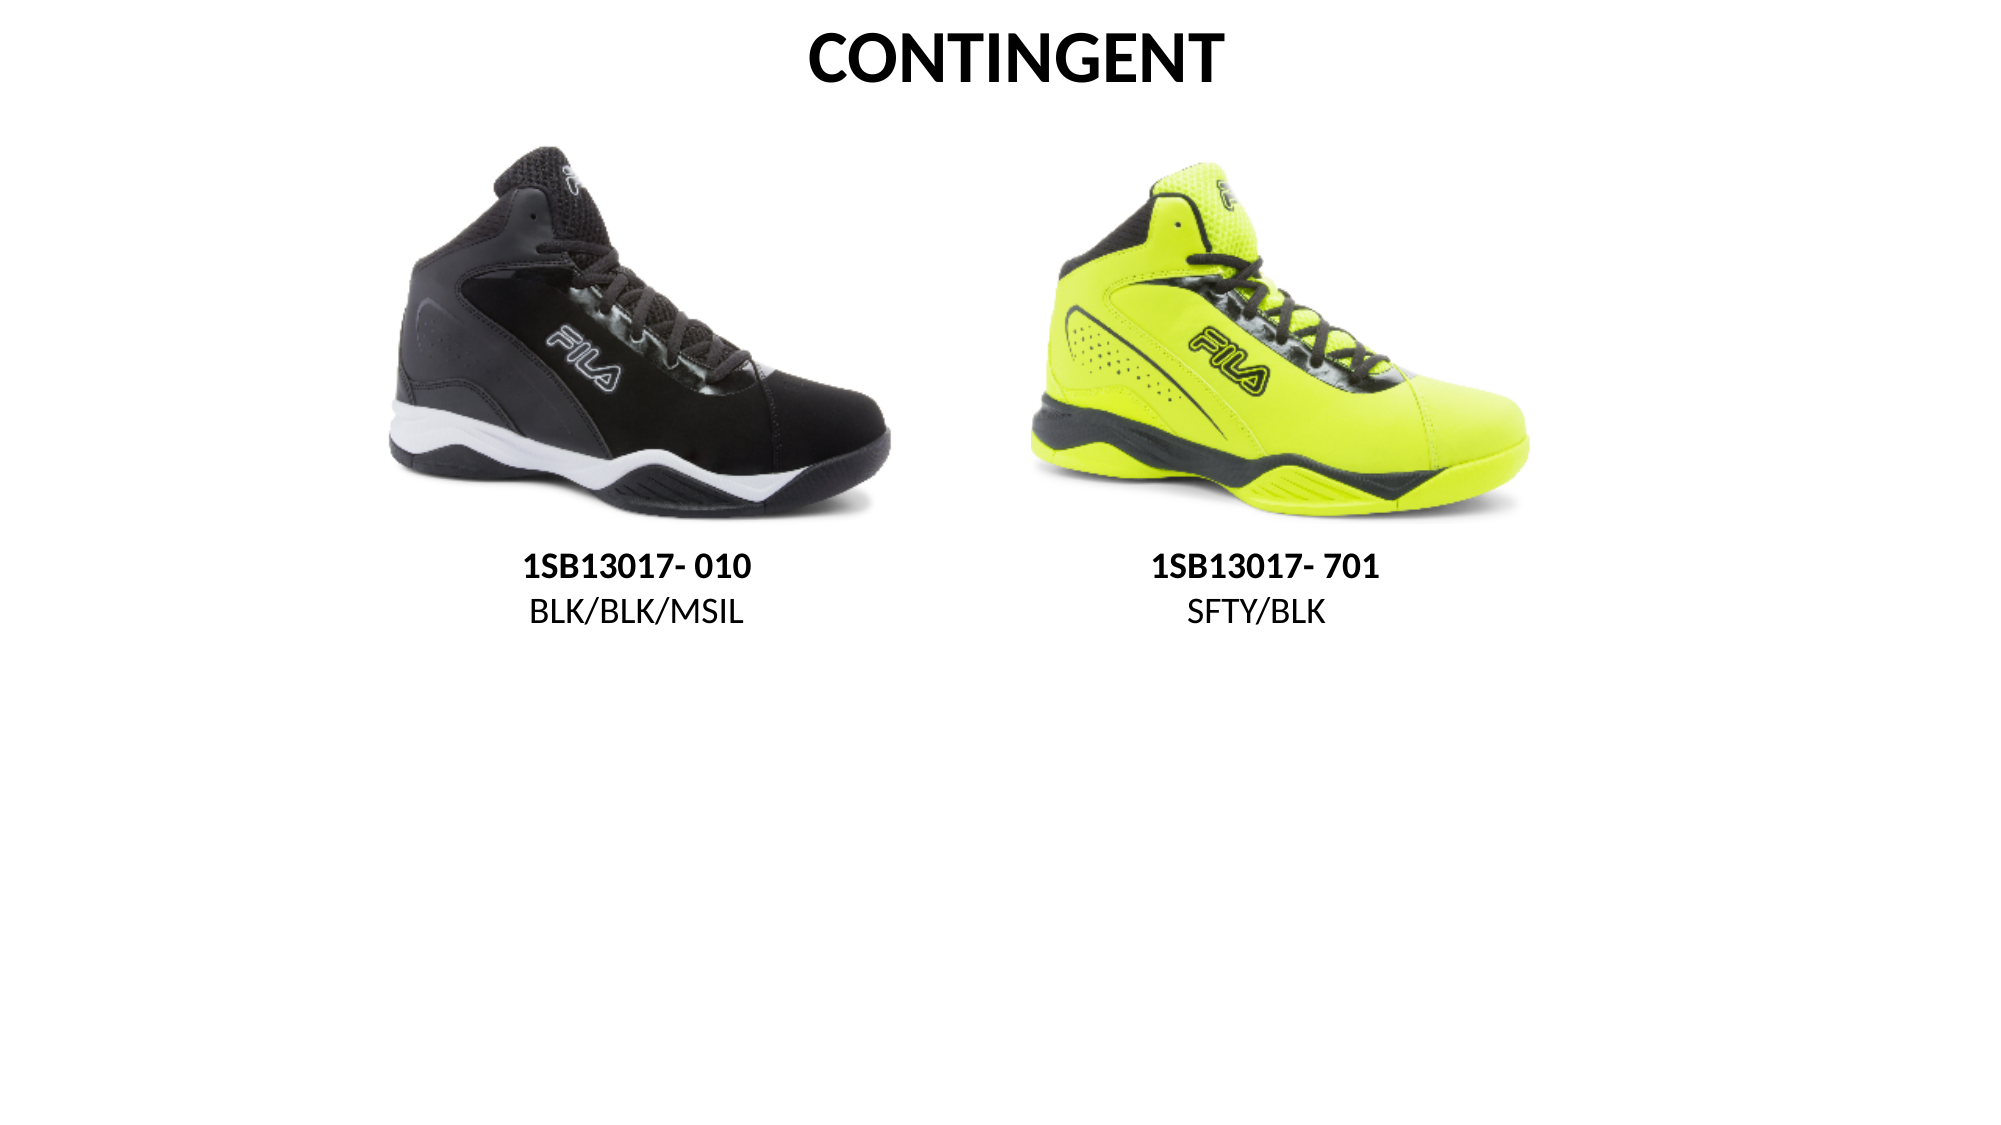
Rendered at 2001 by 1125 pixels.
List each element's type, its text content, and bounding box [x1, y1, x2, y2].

text_box 1SB13017- 701 SFTY/BLK [1135, 534, 1395, 639]
text_box CONTINGENT [793, 0, 1250, 105]
picture [1031, 152, 1533, 524]
picture [380, 133, 902, 534]
text_box 1SB13017- 010 BLK/BLK/MSIL [428, 534, 854, 639]
